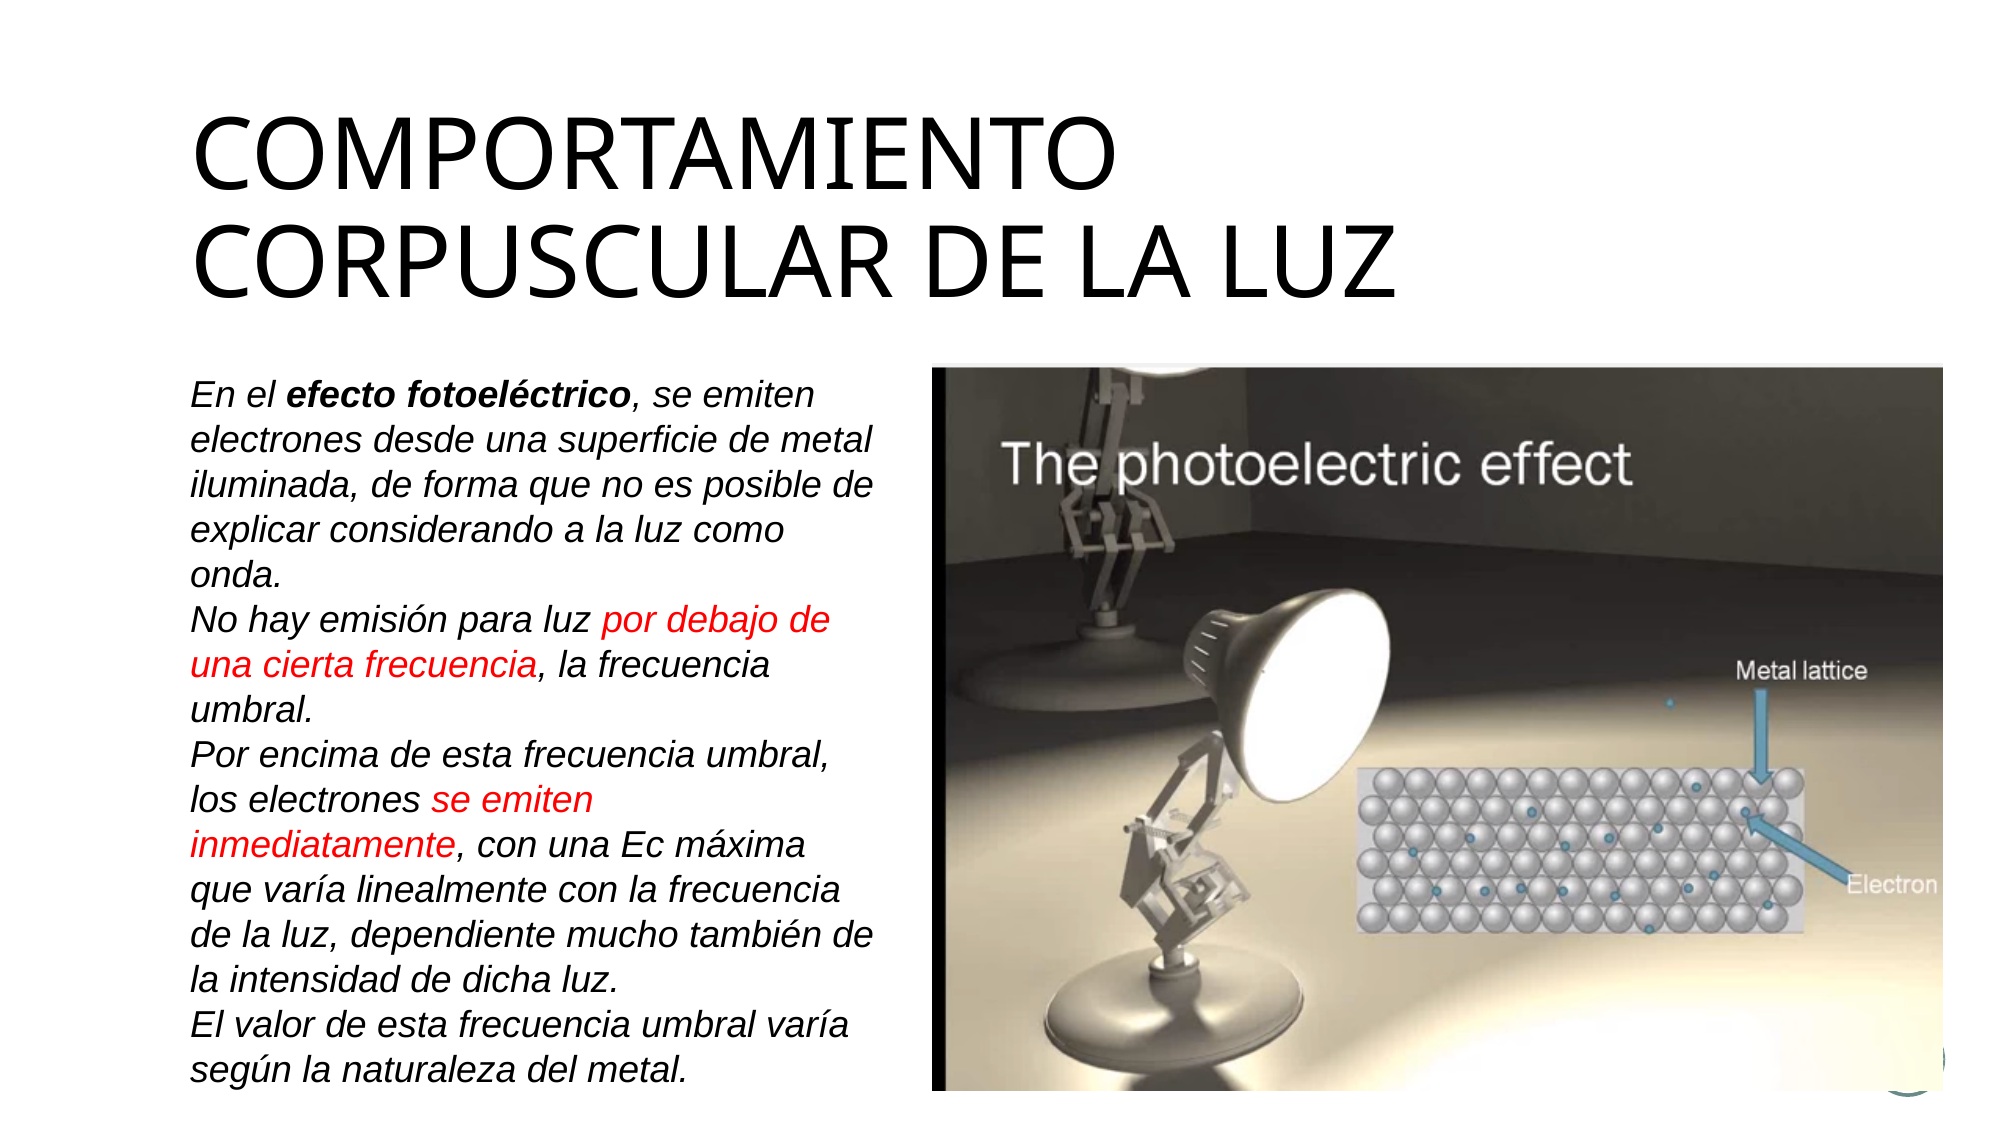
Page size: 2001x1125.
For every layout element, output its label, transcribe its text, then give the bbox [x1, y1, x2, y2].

title COMPORTAMIENTO CORPUSCULAR DE LA LUZ [175, 79, 1826, 344]
text_box En el efecto fotoeléctrico, se emiten electrones desde una superficie de metal iluminada, de forma que no es posible de explicar considerando a la luz como onda. No hay emisión para luz por debajo de una cierta frecuencia, la frecuencia umbral. Por encima de esta frecuencia umbral, los electrones se emiten inmediatamente, con una Ec máxima que varía linealmente con la frecuencia de la luz, dependiente mucho también de la intensidad de dicha luz. El valor de esta frecuencia umbral varía según la naturaleza del metal. [175, 363, 892, 1125]
picture [933, 365, 1942, 1089]
